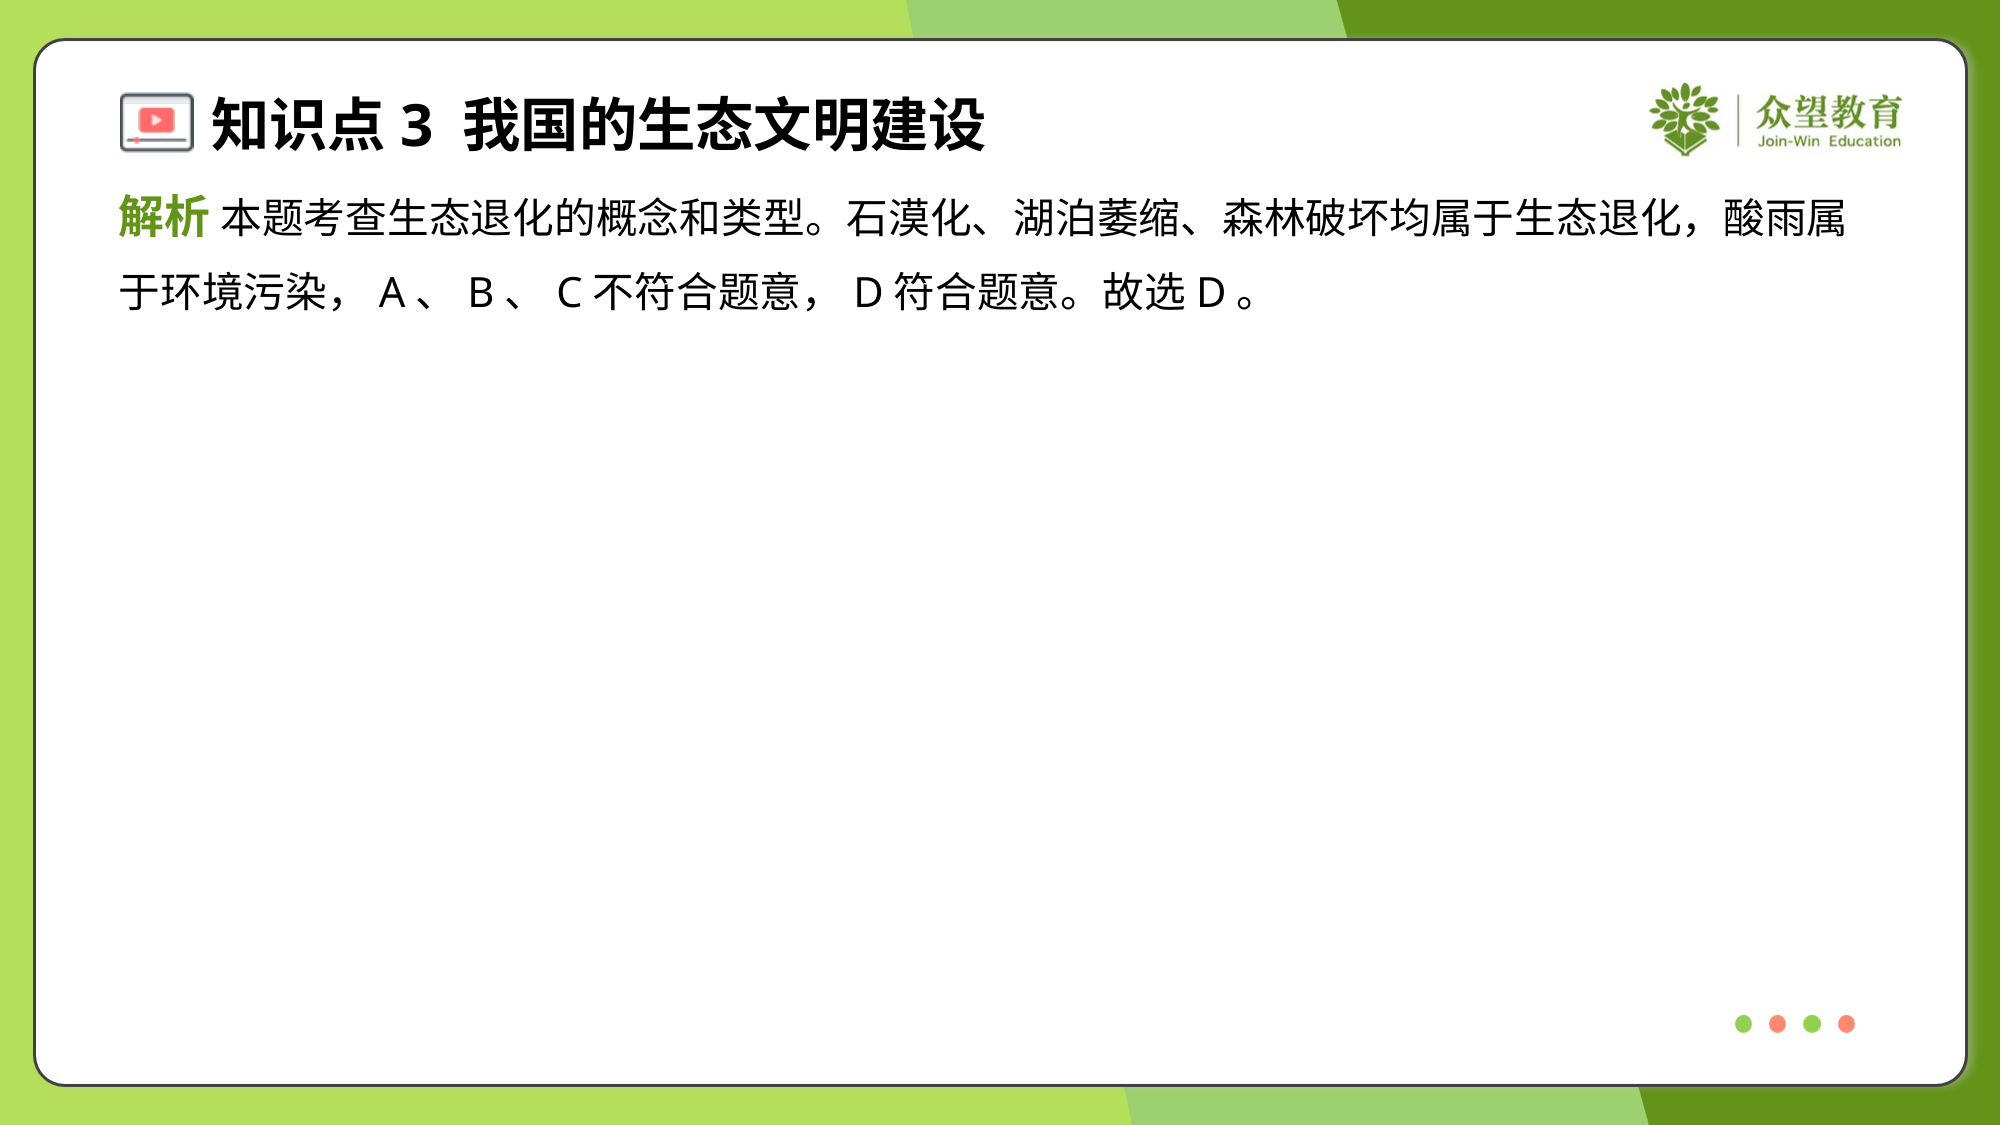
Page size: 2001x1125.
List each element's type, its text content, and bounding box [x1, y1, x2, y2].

text_box 解析 本题考查生态退化的概念和类型。石漠化、湖泊萎缩、森林破坏均属于生态退化，酸雨属 于环境污染，A、B、C不符合题意，D符合题意。故选D。 [118, 159, 1883, 309]
picture [0, 0, 2000, 1125]
